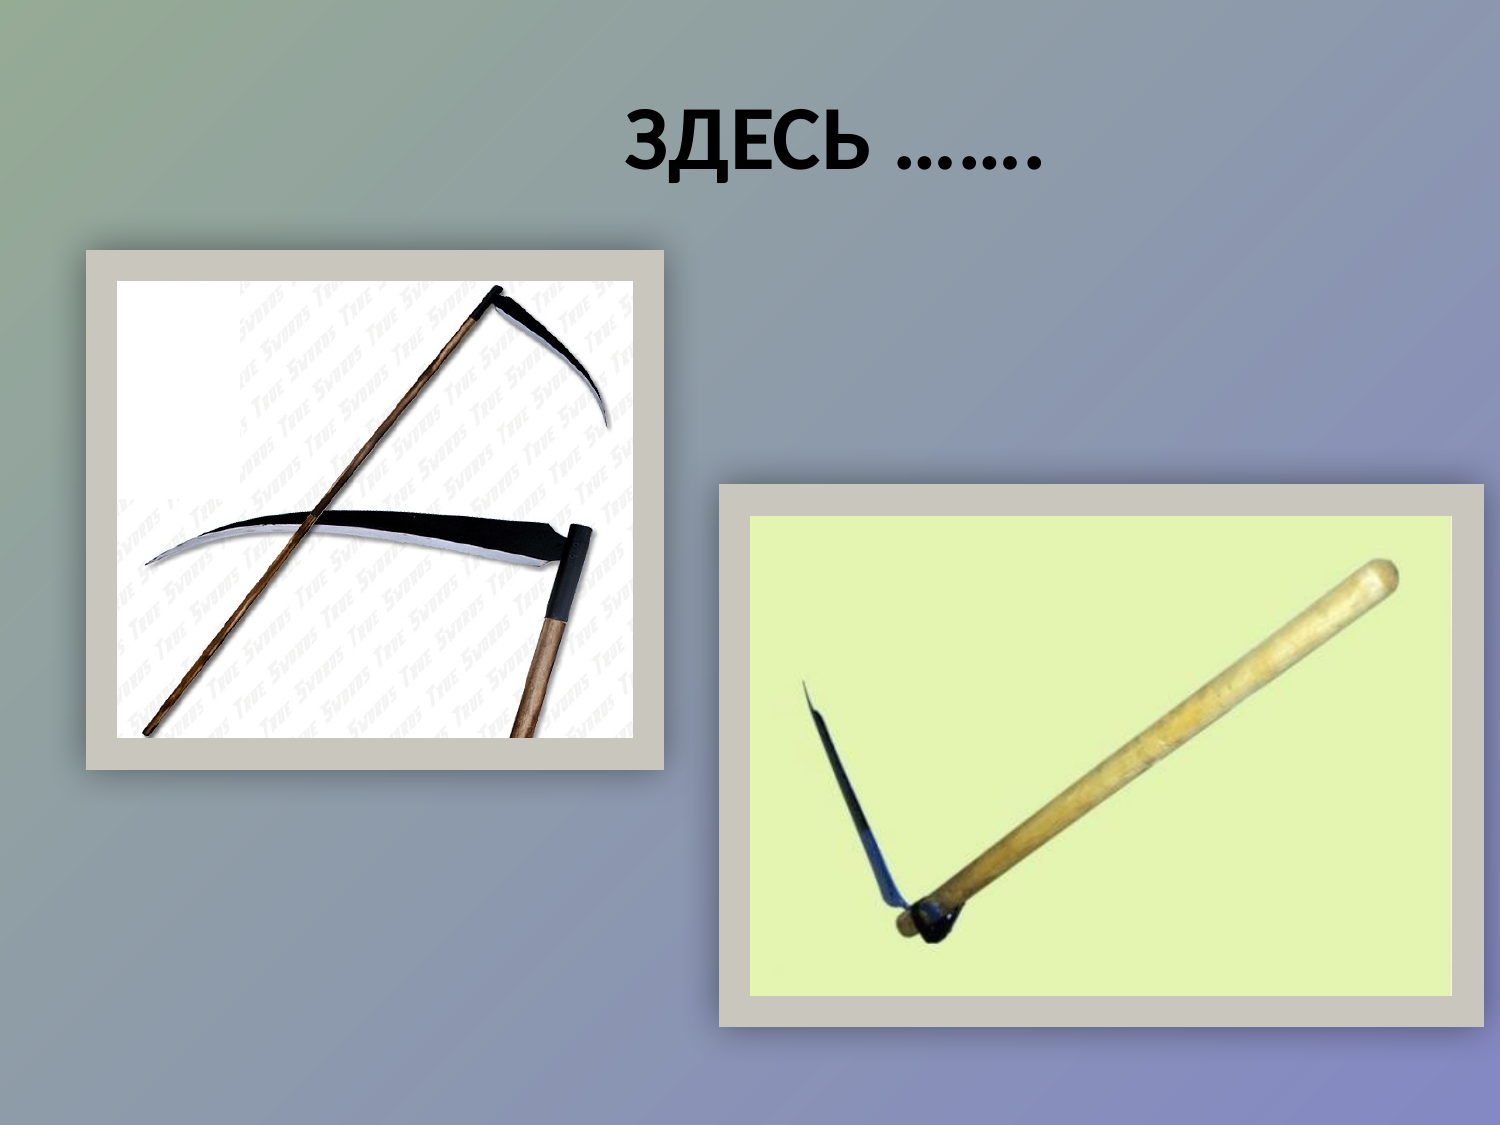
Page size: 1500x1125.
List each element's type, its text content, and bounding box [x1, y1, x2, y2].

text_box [116, 281, 633, 739]
picture [749, 515, 1453, 997]
text_box ЗДЕСЬ ……. [609, 70, 1090, 195]
